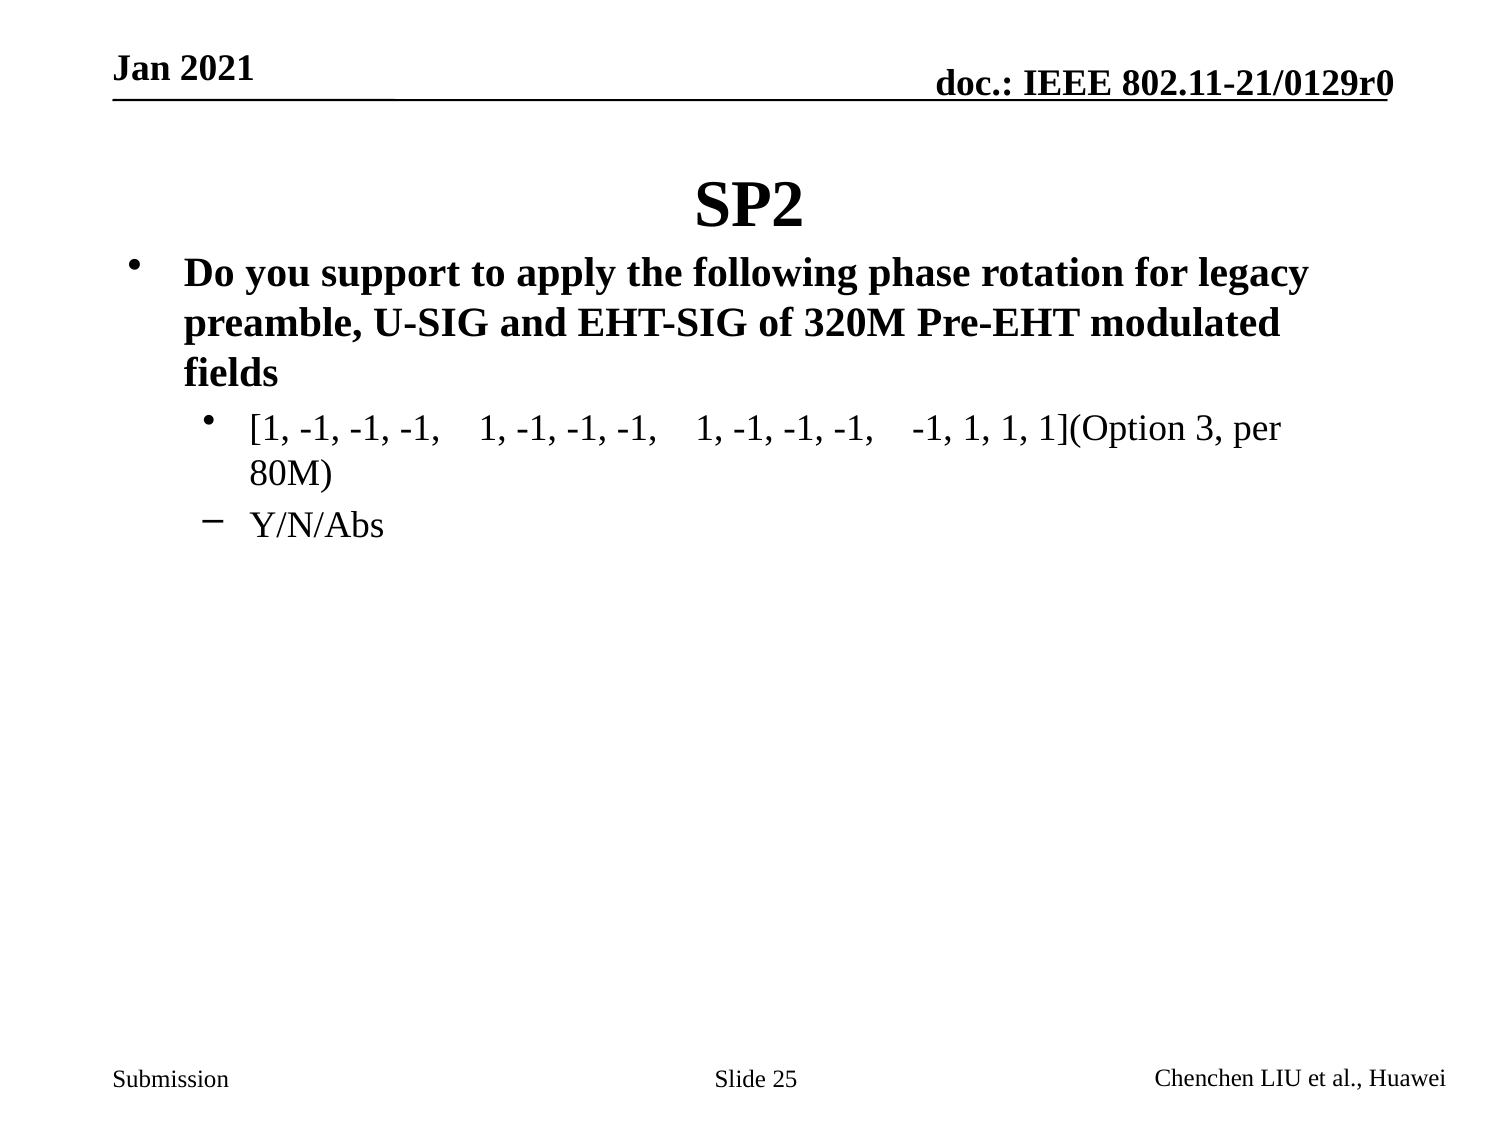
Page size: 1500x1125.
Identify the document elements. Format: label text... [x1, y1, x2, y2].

title SP2 [112, 112, 1388, 237]
text_box Do you support to apply the following phase rotation for legacy preamble, U-SIG and EHT-SIG of 320M Pre-EHT modulated fields [1, -1, -1, -1, 1, -1, -1, -1, 1, -1, -1, -1, -1, 1, 1, 1](Option 3, per 80M) Y/N/Abs [112, 237, 1388, 1000]
slide_number Slide 25 [712, 1061, 800, 1123]
